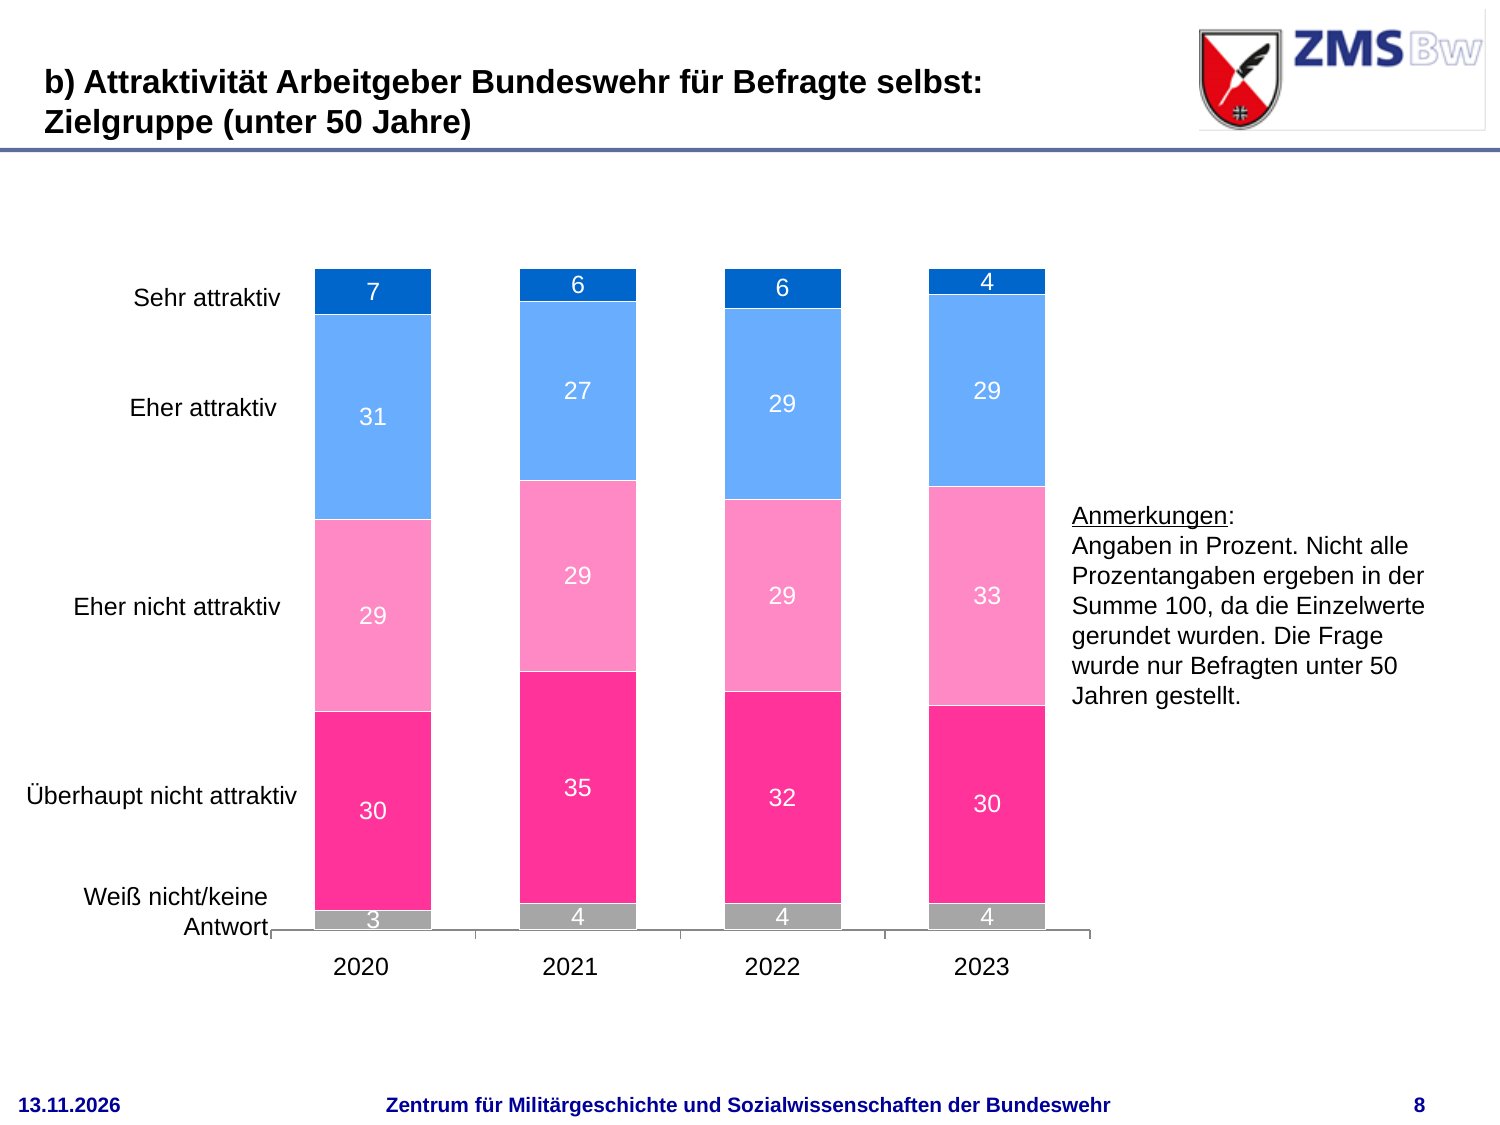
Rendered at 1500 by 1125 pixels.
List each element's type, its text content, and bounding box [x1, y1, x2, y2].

picture [1199, 9, 1487, 132]
text_box b) Attraktivität Arbeitgeber Bundeswehr für Befragte selbst: Zielgruppe (unter 50 Jahre) [29, 52, 1058, 148]
text_box Anmerkungen: Angaben in Prozent. Nicht alle Prozentangaben ergeben in der Summe 100, da die Einzelwerte gerundet wurden. Die Frage wurde nur Befragten unter 50 Jahren gestellt. [1112, 492, 1457, 717]
text_box Weiß nicht/keine Antwort [0, 872, 249, 948]
text_box Überhaupt nicht attraktiv [0, 772, 248, 818]
text_box Sehr attraktiv [76, 273, 248, 319]
text_box 2020 2021 2022 2023 [318, 952, 1046, 988]
text_box Eher attraktiv [72, 384, 248, 430]
chart [253, 254, 1108, 944]
text_box Eher nicht attraktiv [17, 583, 248, 628]
